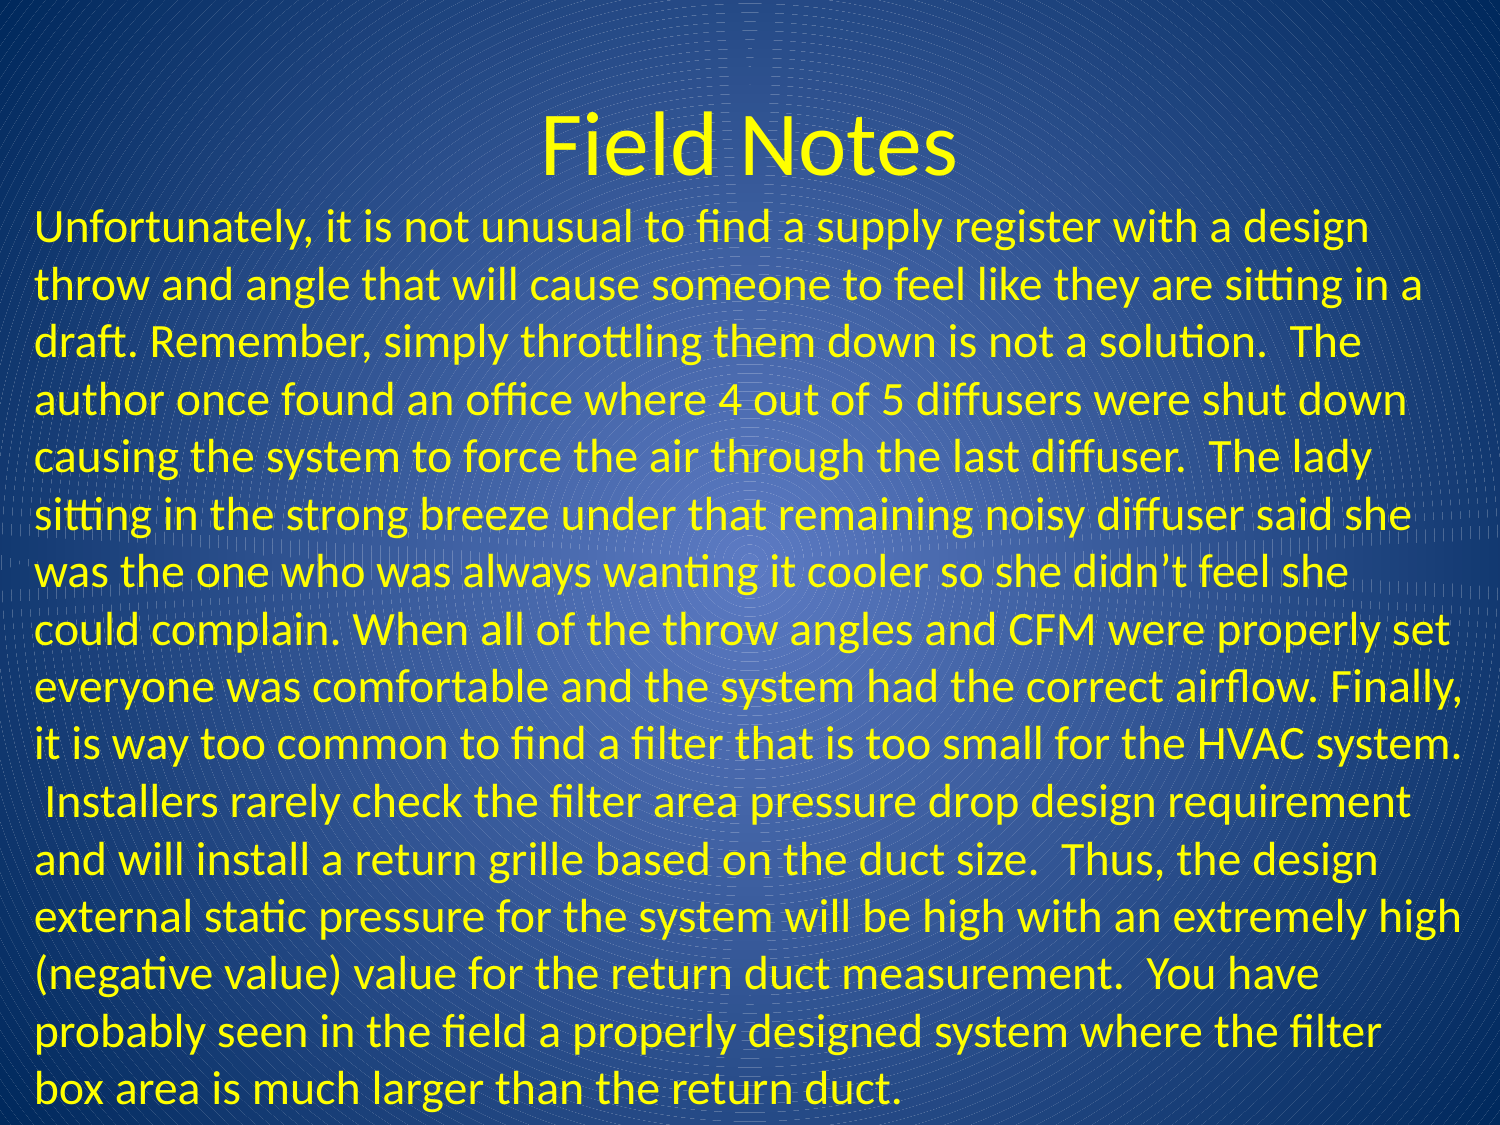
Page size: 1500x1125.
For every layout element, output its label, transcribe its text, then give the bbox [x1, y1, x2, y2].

list Unfortunately, it is not unusual to find a supply register with a design throw and angle that will cause someone to feel like they are sitting in a draft. Remember, simply throttling them down is not a solution. The author once found an office where 4 out of 5 diffusers were shut down causing the system to force the air through the last diffuser. The lady sitting in the strong breeze under that remaining noisy diffuser said she was the one who was always wanting it cooler so she didn’t feel she could complain. When all of the throw angles and CFM were properly set everyone was comfortable and the system had the correct airflow. Finally, it is way too common to find a filter that is too small for the HVAC system. Installers rarely check the filter area pressure drop design requirement and will install a return grille based on the duct size. Thus, the design external static pressure for the system will be high with an extremely high (negative value) value for the return duct measurement. You have probably seen in the field a properly designed system where the filter box area is much larger than the return duct. [18, 187, 1482, 1055]
title Field Notes [75, 45, 1425, 187]
